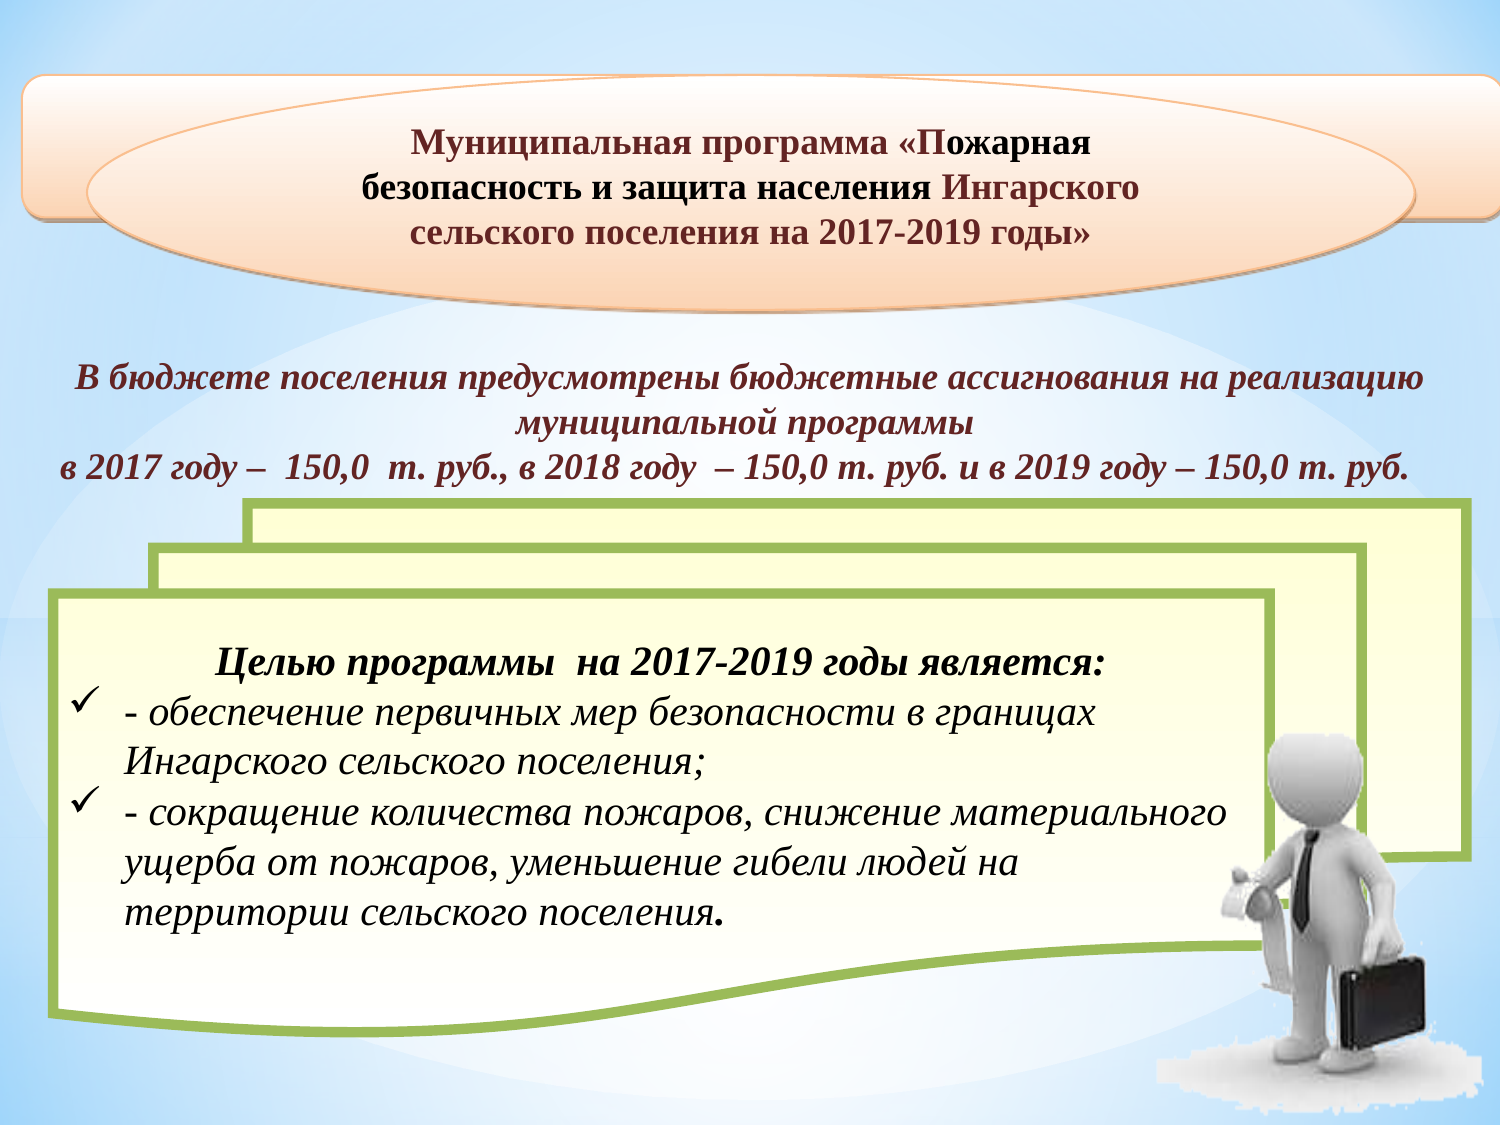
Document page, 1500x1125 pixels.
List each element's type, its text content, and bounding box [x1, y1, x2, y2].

text_box Целью программы на 2017-2019 годы является: - обеспечение первичных мер безопасности в границах Ингарского сельского поселения; - сокращение количества пожаров, снижение материального ущерба от пожаров, уменьшение гибели людей на территории сельского поселения. [53, 540, 1467, 1033]
text_box [840, 75, 1500, 218]
text_box [21, 75, 661, 218]
text_box [0, 0, 1500, 75]
text_box В бюджете поселения предусмотрены бюджетные ассигнования на реализацию муниципальной программы в 2017 году – 150,0 т. руб., в 2018 году – 150,0 т. руб. и в 2019 году – 150,0 т. руб. [0, 254, 1500, 540]
picture [1146, 684, 1500, 1125]
text_box Муниципальная программа «Пожарная безопасность и защита населения Ингарского сельского поселения на 2017-2019 годы» [86, 75, 1415, 254]
